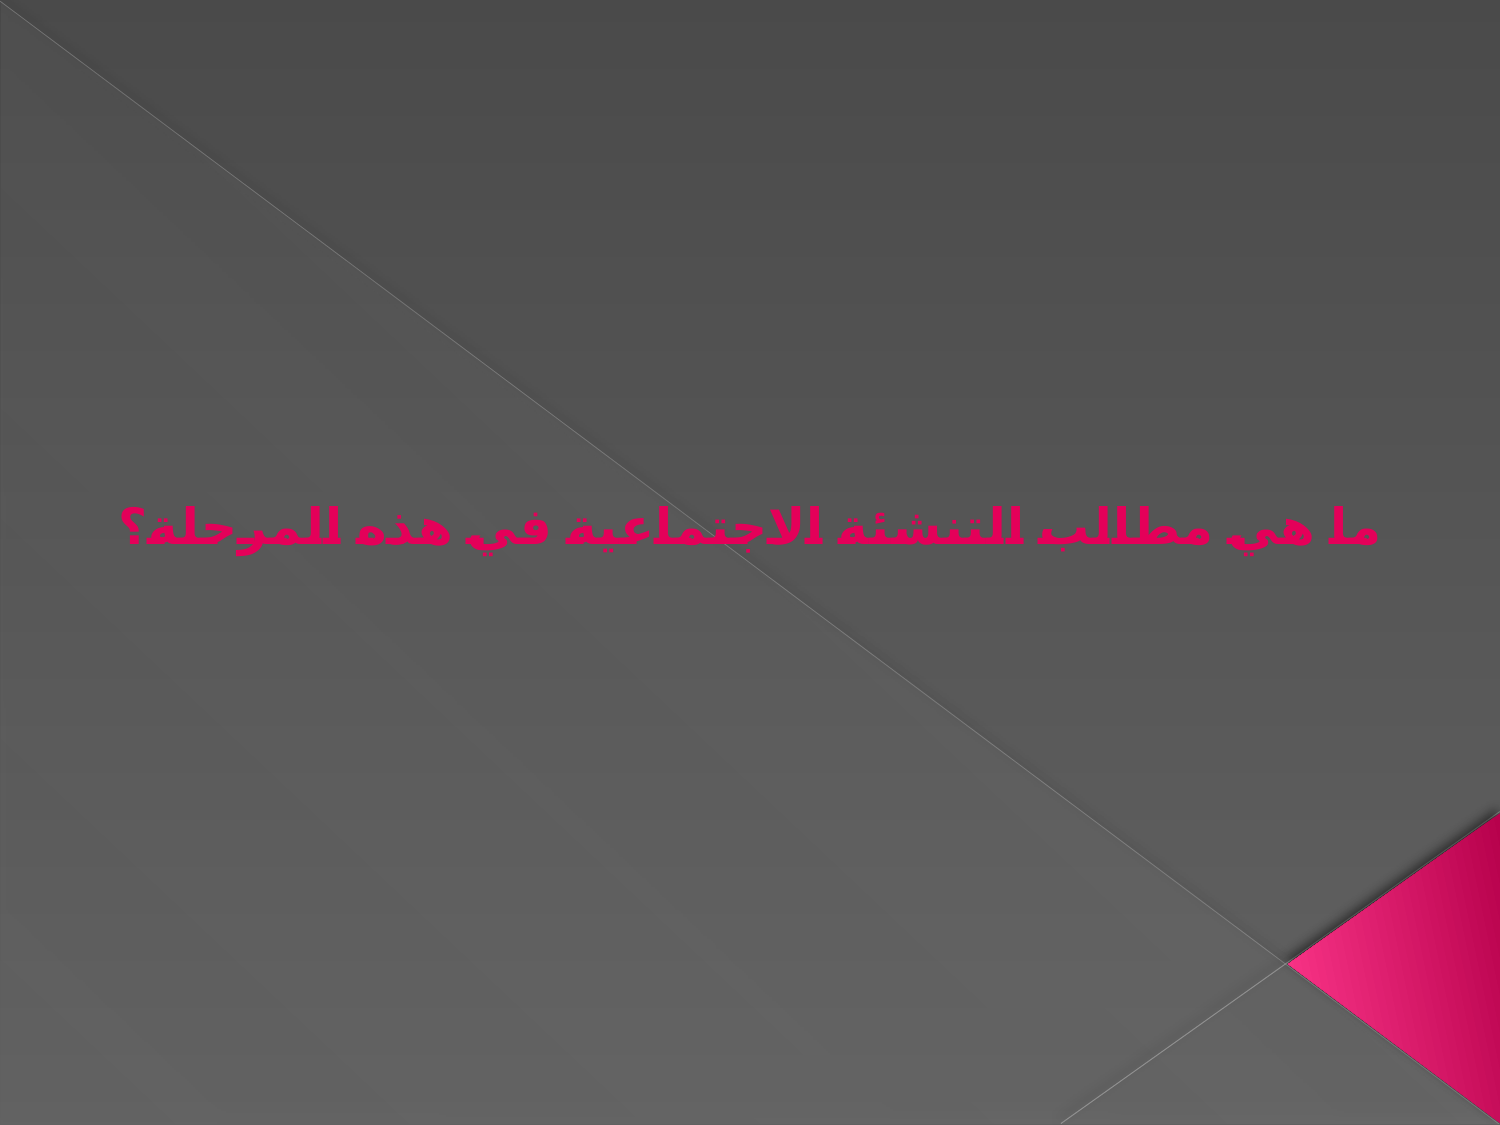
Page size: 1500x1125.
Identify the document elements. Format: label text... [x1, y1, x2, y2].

text_box ما هي مطالب التنشئة الاجتماعية في هذه المرحلة؟ [103, 486, 1397, 562]
